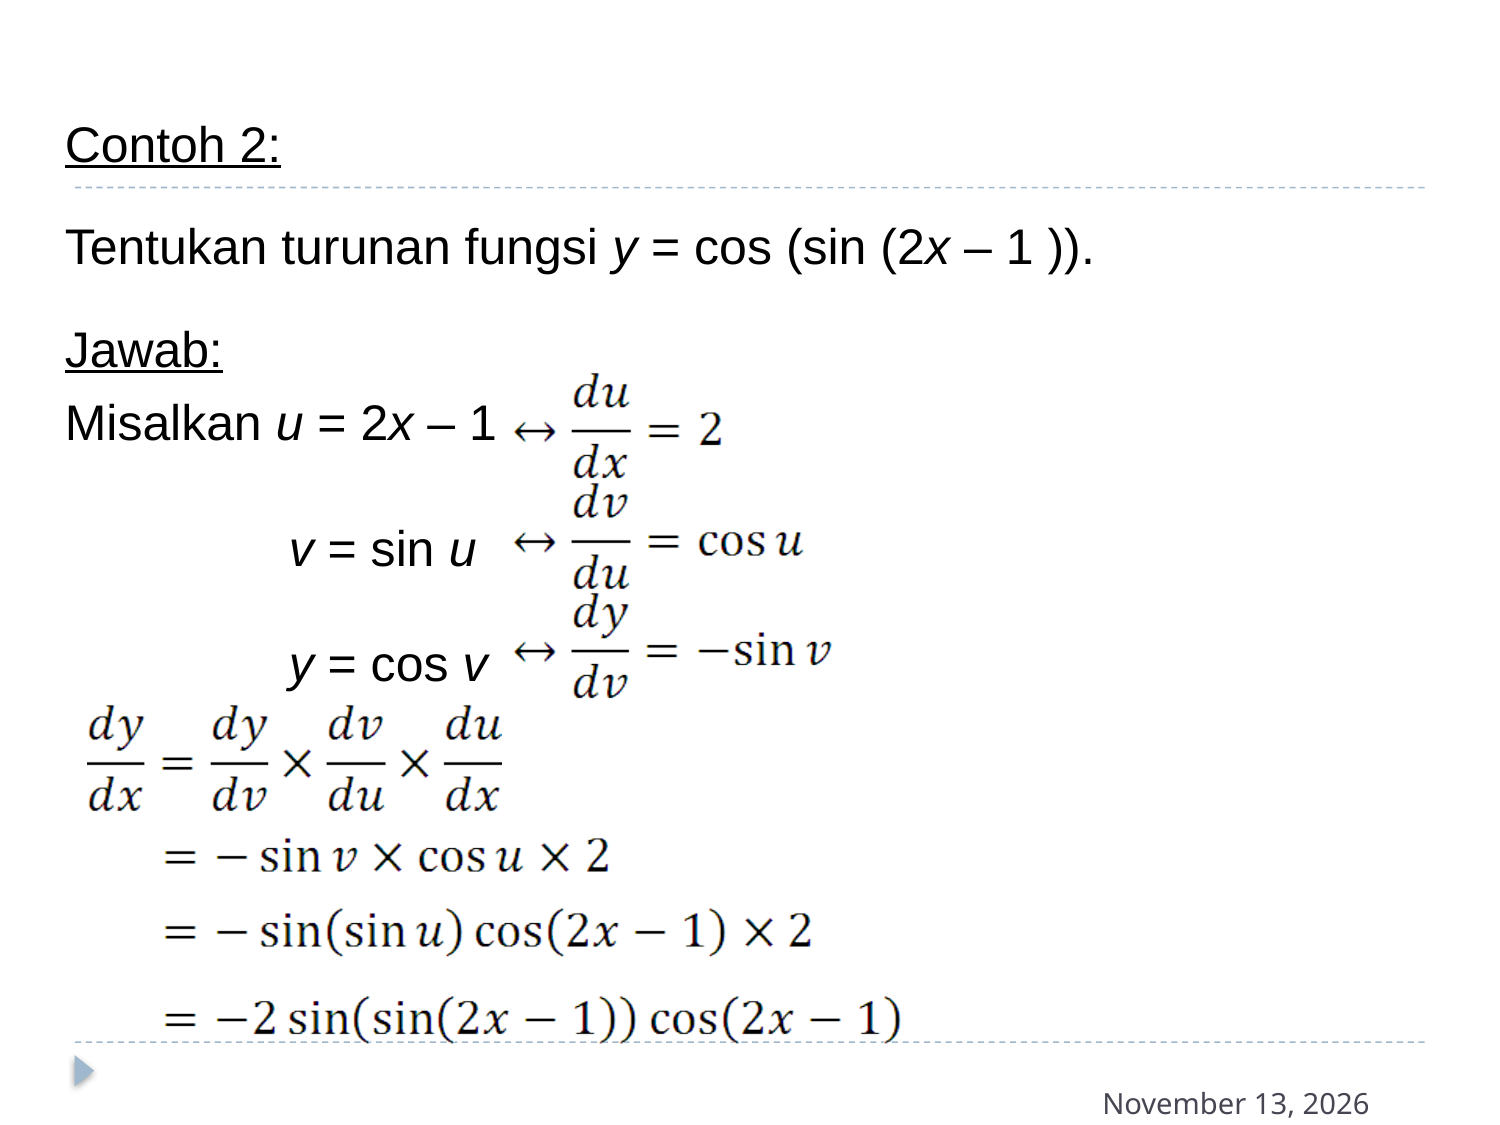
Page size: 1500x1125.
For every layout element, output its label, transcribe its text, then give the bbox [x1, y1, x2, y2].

picture [162, 899, 815, 968]
picture [512, 366, 833, 712]
picture [162, 987, 904, 1055]
list Contoh 2: Tentukan turunan fungsi y = cos (sin (2x – 1 )). Jawab: Misalkan u = 2x – 1 v = sin u y = cos v [50, 75, 1475, 1088]
picture [87, 699, 612, 893]
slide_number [1087, 1077, 1500, 1125]
